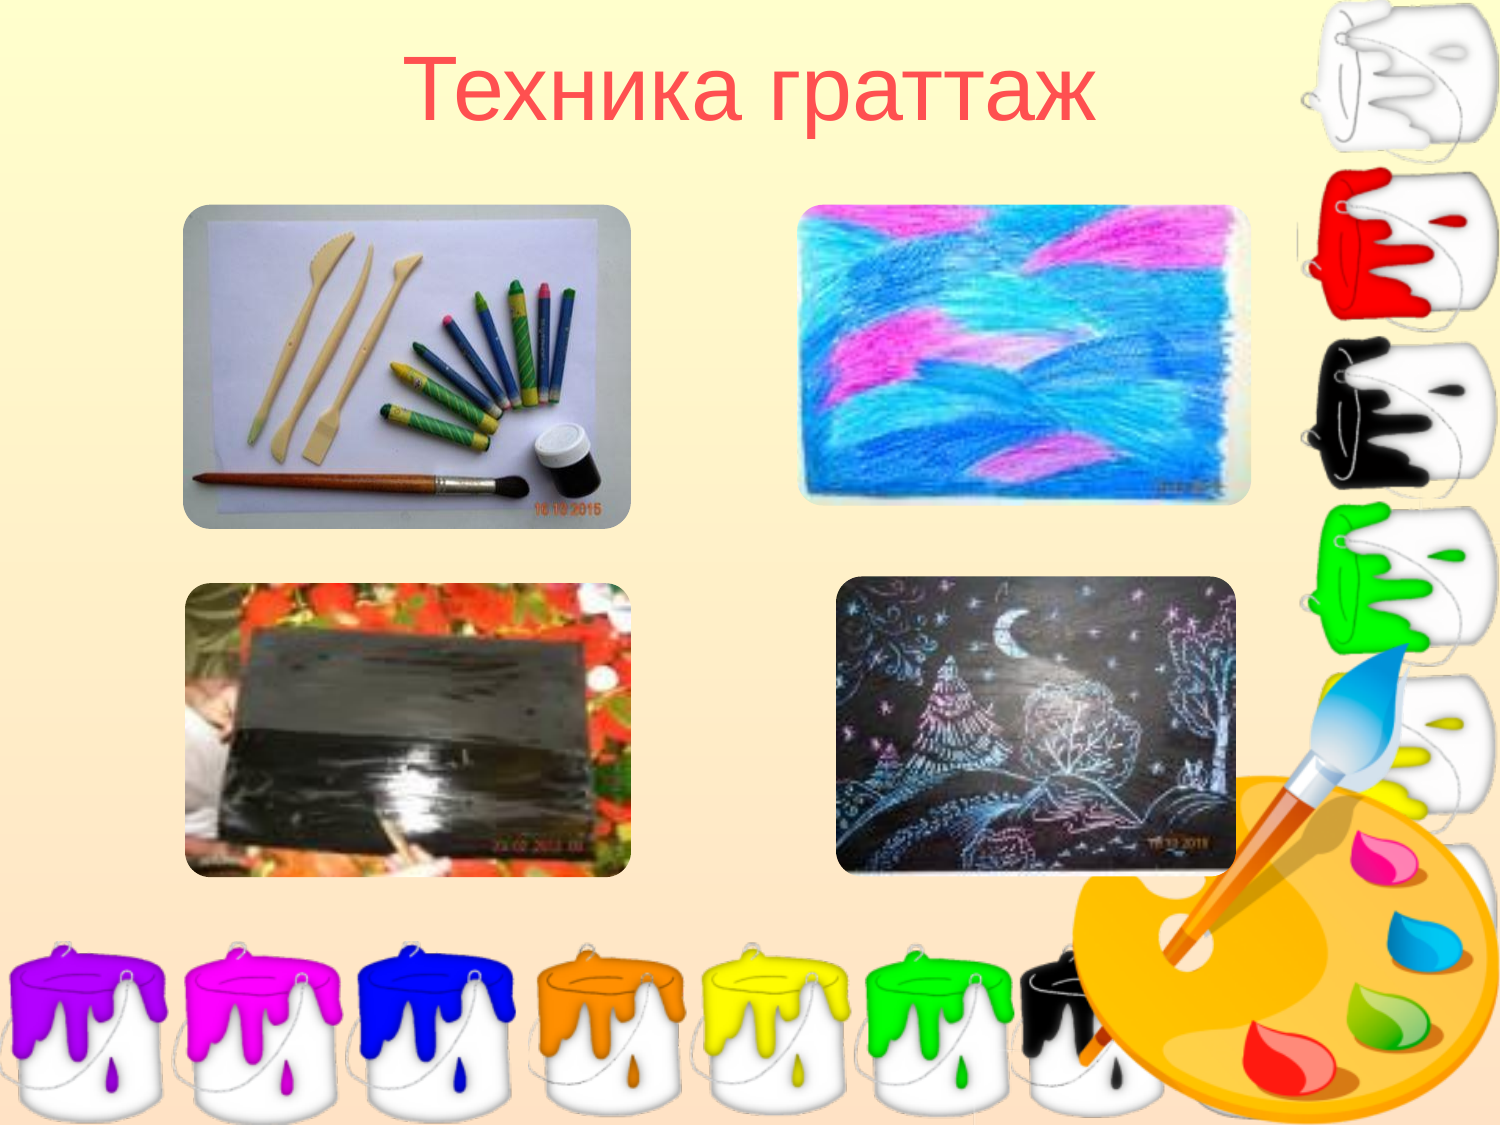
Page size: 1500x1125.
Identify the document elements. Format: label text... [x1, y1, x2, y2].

picture [182, 204, 632, 530]
picture [184, 582, 632, 878]
title Техника граттаж [75, 45, 1425, 233]
picture [528, 493, 1500, 1125]
picture [1063, 204, 1080, 208]
picture [0, 941, 527, 1125]
picture [796, 204, 1252, 506]
picture [1297, 0, 1499, 492]
